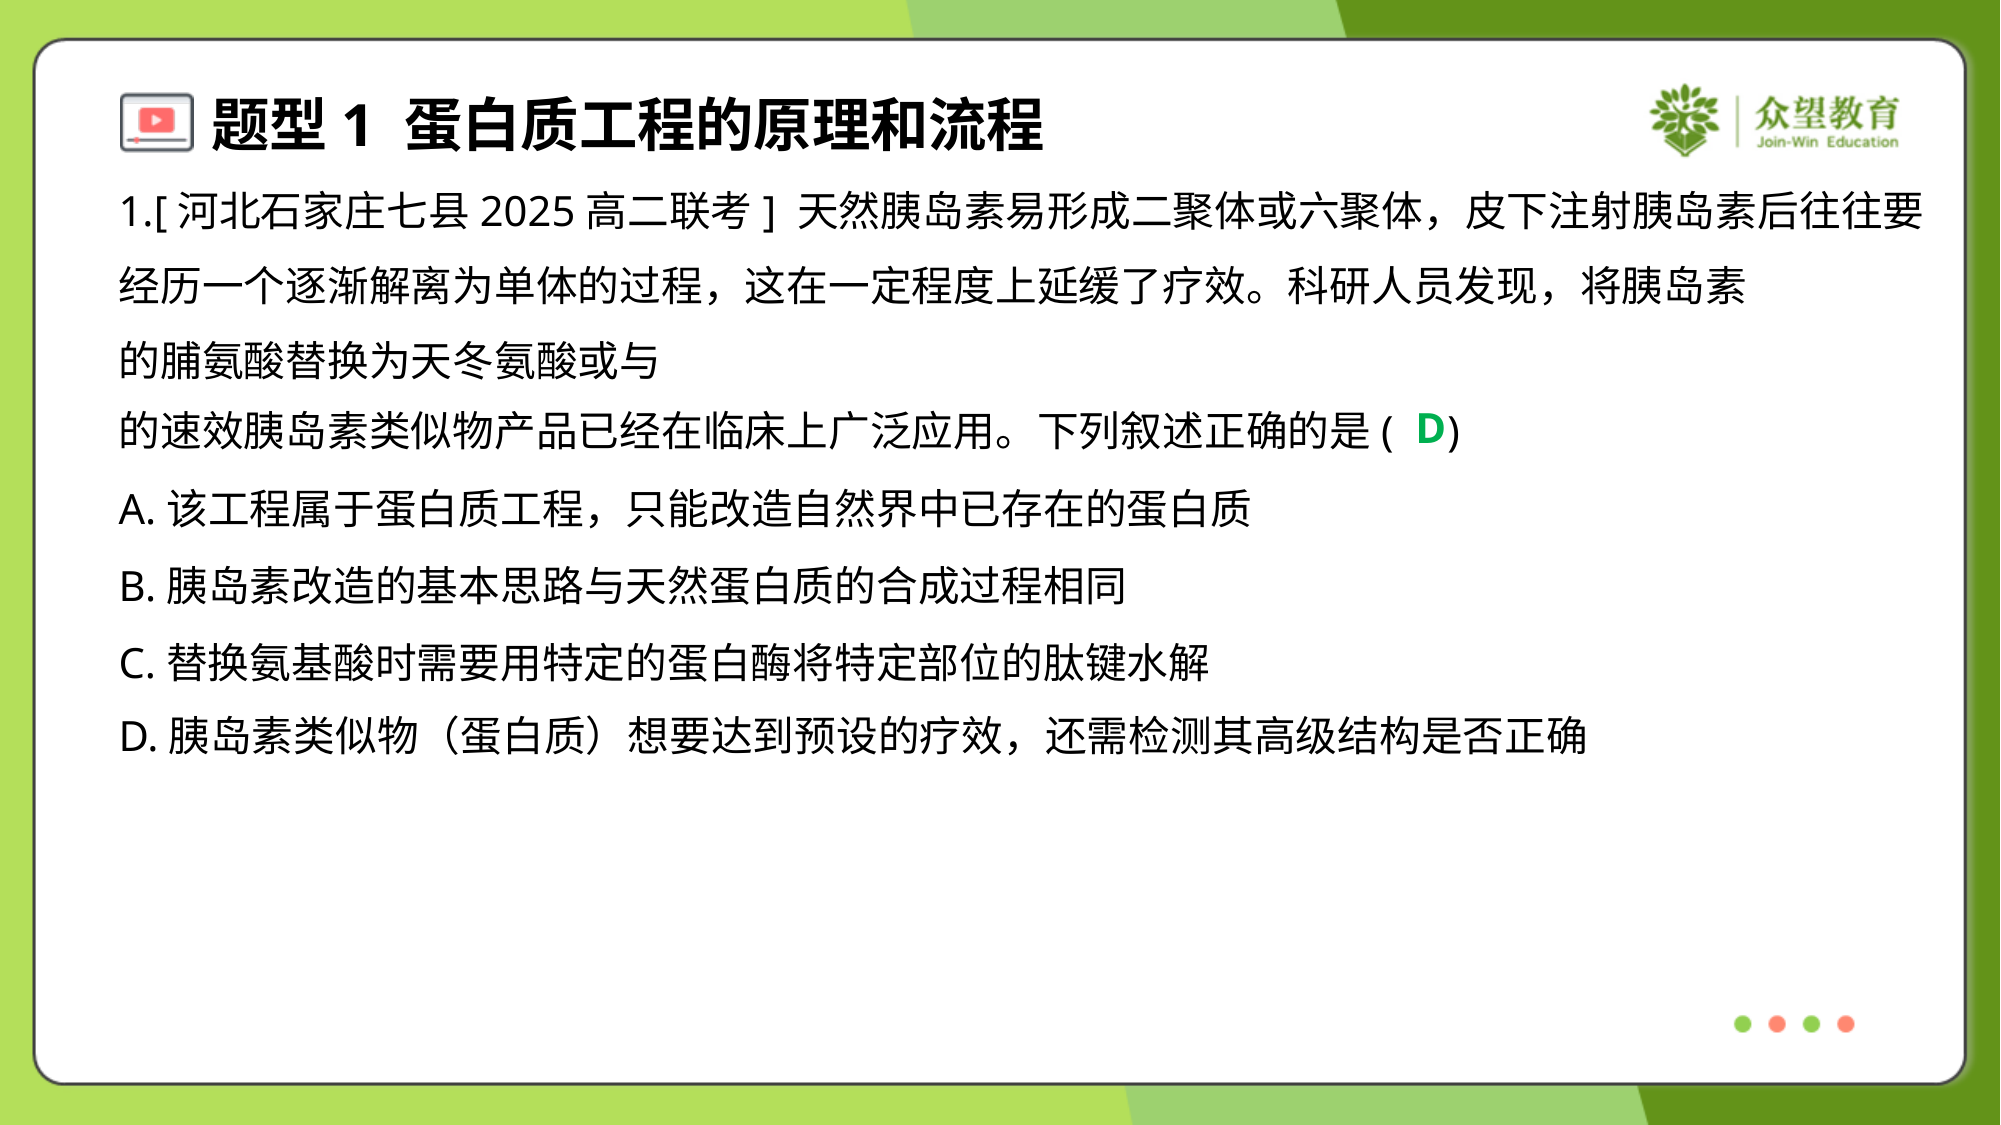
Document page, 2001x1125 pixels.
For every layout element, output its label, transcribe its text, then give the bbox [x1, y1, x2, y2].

picture [0, 0, 2000, 1125]
text_box A.该工程属于蛋白质工程，只能改造自然界中已存在的蛋白质 B.胰岛素改造的基本思路与天然蛋白质的合成过程相同 C.替换氨基酸时需要用特定的蛋白酶将特定部位的肽键水解 D.胰岛素类似物（蛋白质）想要达到预设的疗效，还需检测其高级结构是否正确 [118, 457, 1883, 753]
text_box D [1399, 381, 1463, 446]
